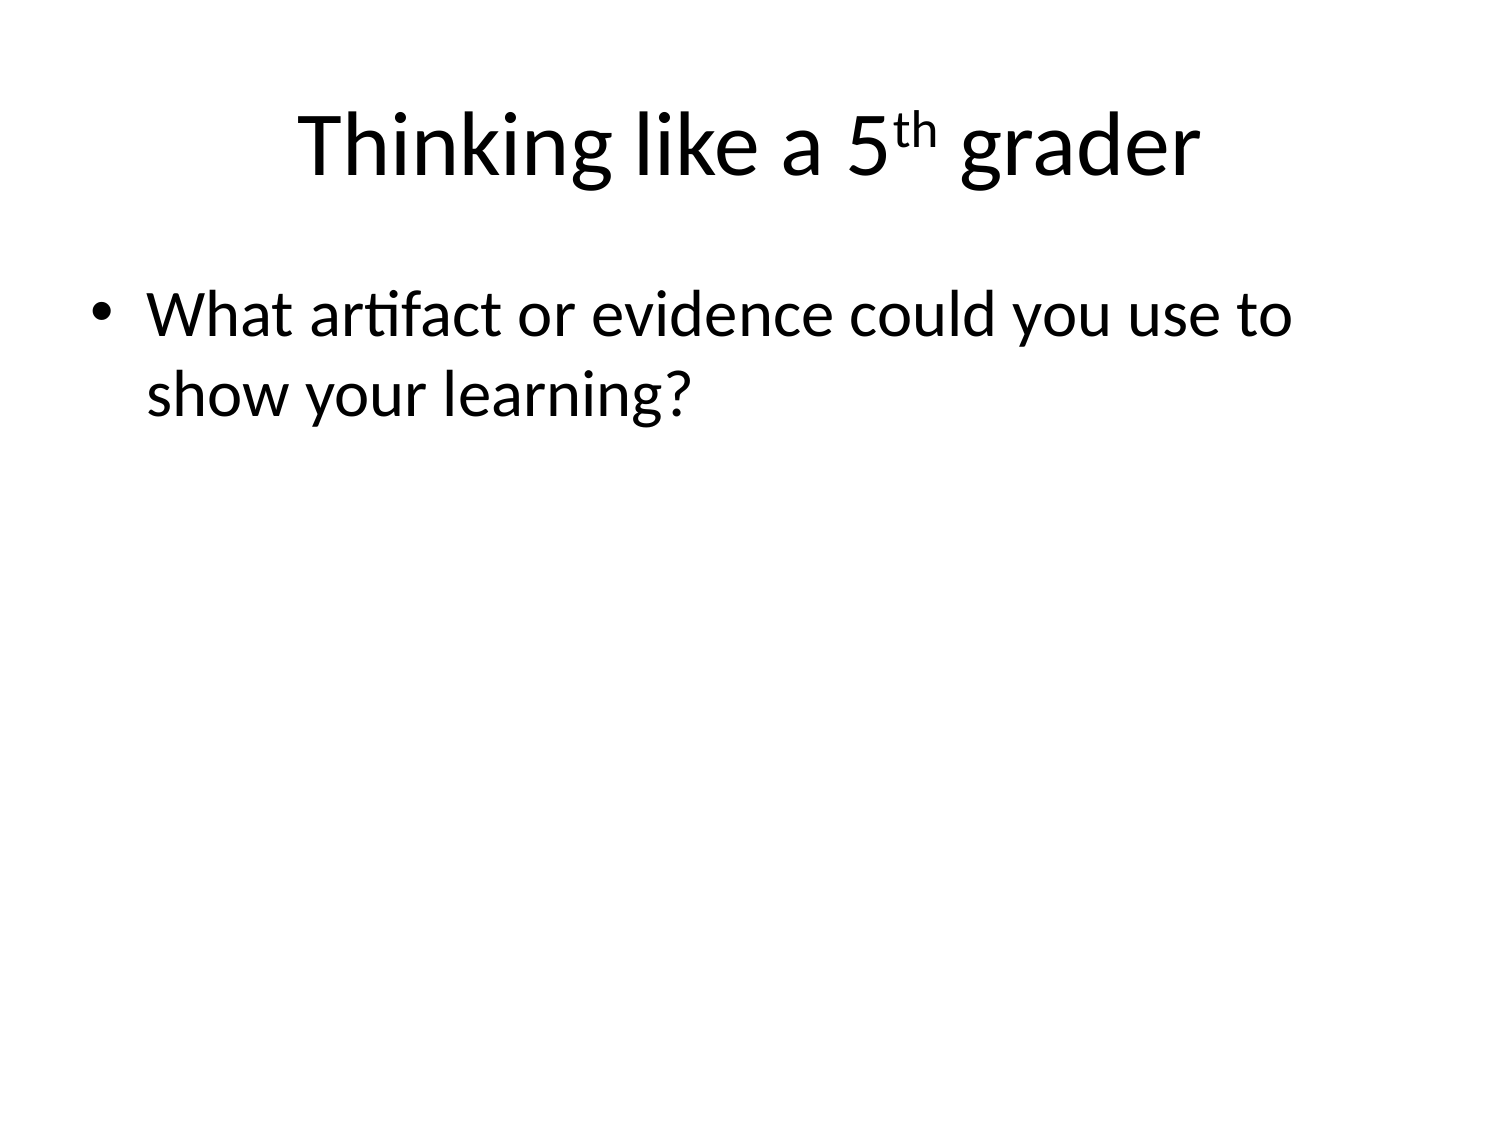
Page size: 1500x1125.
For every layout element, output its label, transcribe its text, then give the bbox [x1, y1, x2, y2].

title Thinking like a 5th grader [75, 45, 1425, 233]
list What artifact or evidence could you use to show your learning? [75, 262, 1425, 1005]
